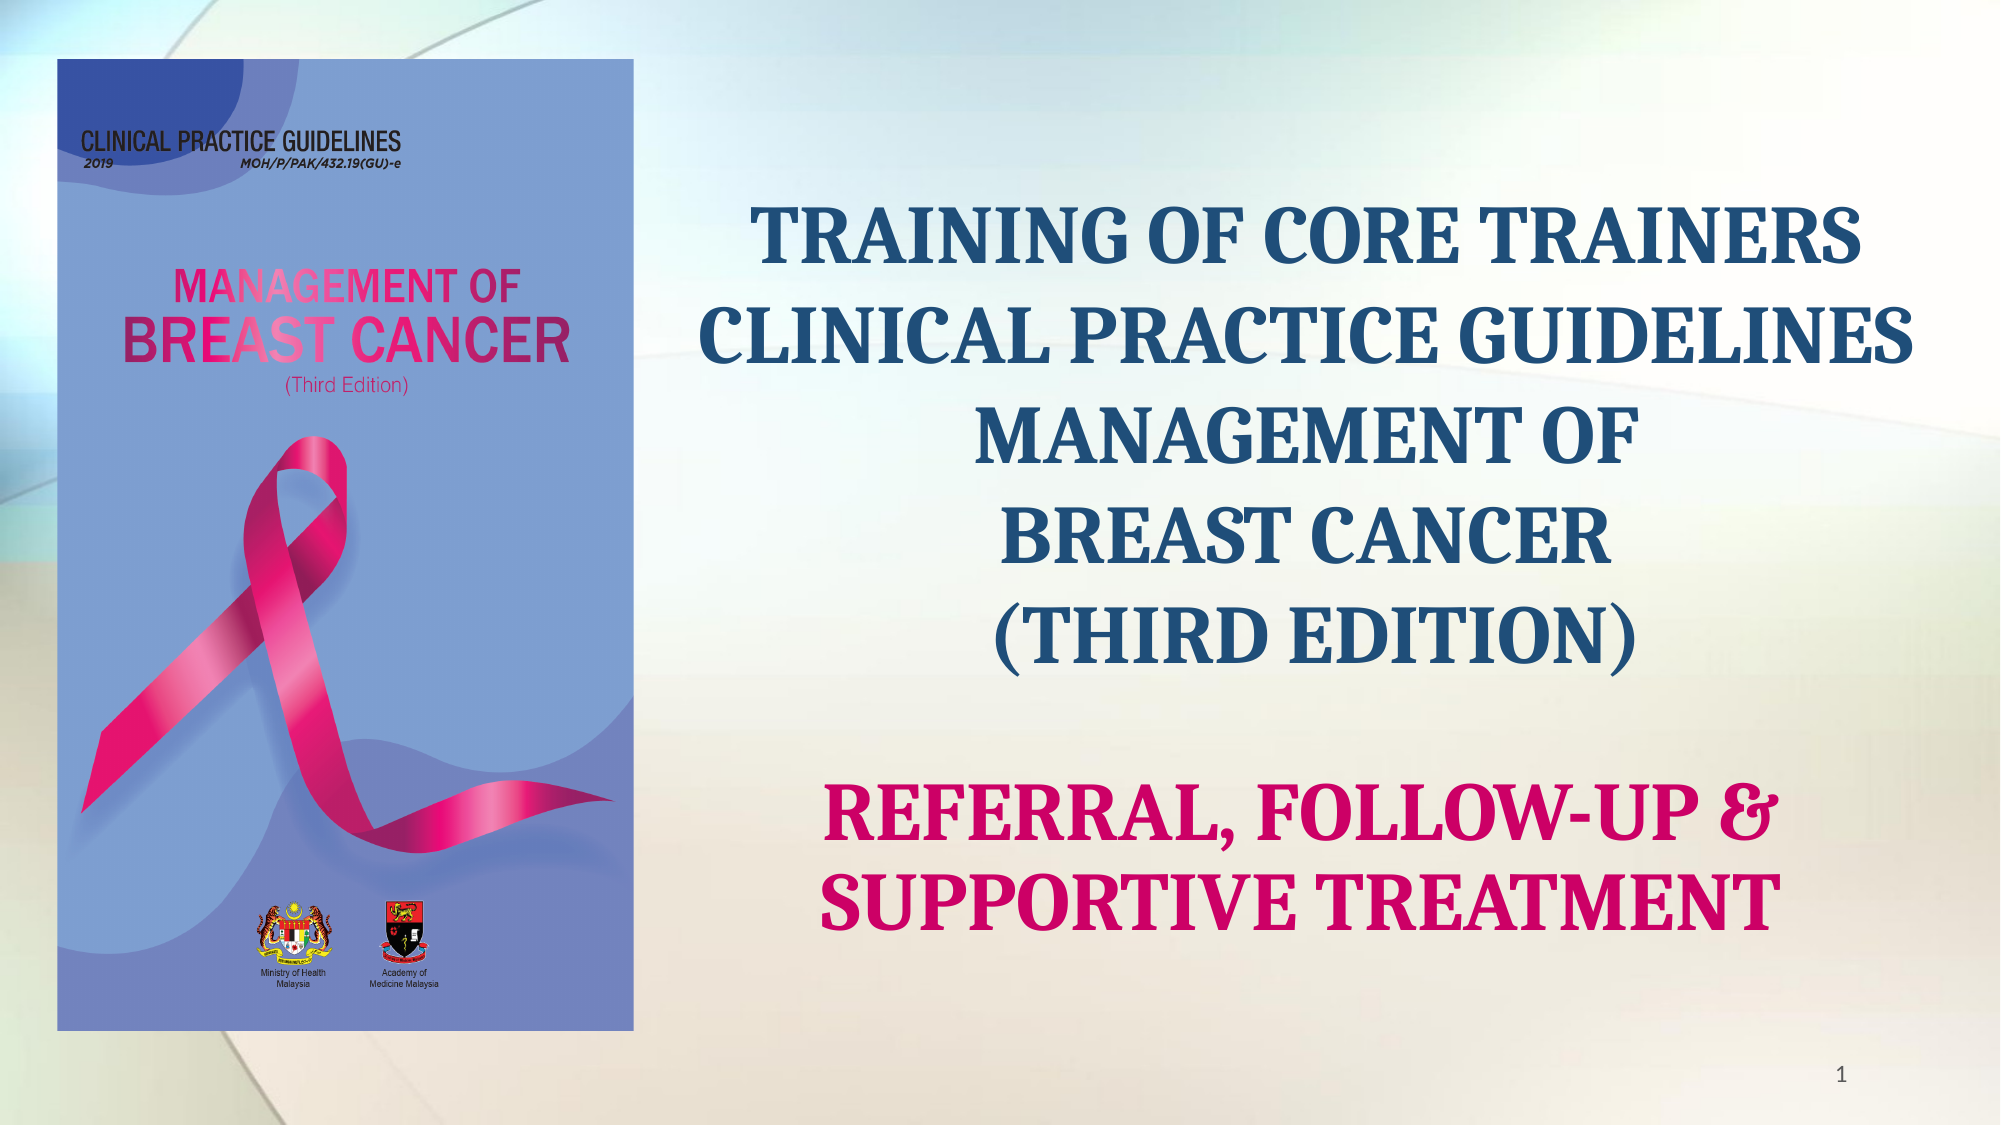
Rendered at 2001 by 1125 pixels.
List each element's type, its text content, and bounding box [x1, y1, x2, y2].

slide_number 1 [1325, 1042, 1863, 1103]
title TRAINING OF CORE TRAINERS CLINICAL PRACTICE GUIDELINES MANAGEMENT OF BREAST CANCER (THIRD EDITION) [657, 135, 1974, 726]
subtitle REFERRAL, FOLLOW-UP & SUPPORTIVE TREATMENT [643, 760, 1960, 1033]
picture [0, 0, 2001, 1125]
